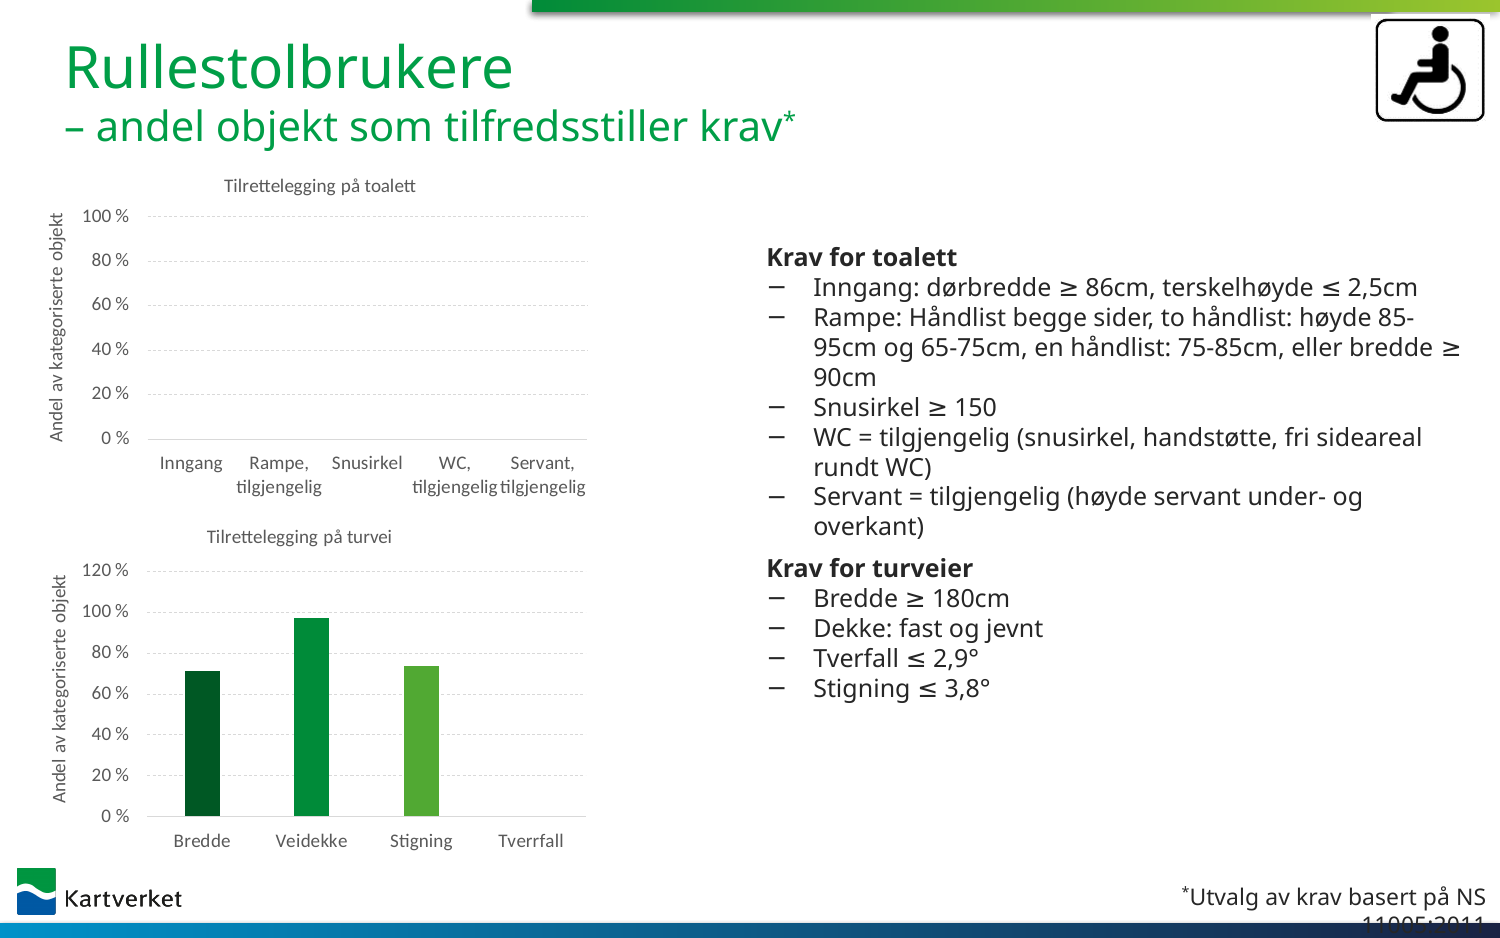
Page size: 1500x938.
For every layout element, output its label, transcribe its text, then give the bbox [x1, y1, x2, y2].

text_box Krav for turveier Bredde ≥ 180cm Dekke: fast og jevnt Tverfall ≤ 2,9° Stigning ≤ 3,8° [751, 545, 1483, 710]
text_box Krav for toalett Inngang: dørbredde ≥ 86cm, terskelhøyde ≤ 2,5cm Rampe: Håndlist begge sider, to håndlist: høyde 85-95cm og 65-75cm, en håndlist: 75-85cm, eller bredde ≥ 90cm Snusirkel ≥ 150 WC = tilgjengelig (snusirkel, handstøtte, fri sideareal rundt WC) Servant = tilgjengelig (høyde servant under- og overkant) [751, 234, 1483, 545]
picture [1371, 13, 1491, 127]
text_box Rullestolbrukere – andel objekt som tilfredsstiller krav* [49, 14, 1431, 158]
picture [41, 520, 597, 859]
text_box *Utvalg av krav basert på NS 11005:2011 [1068, 873, 1500, 938]
picture [41, 166, 598, 505]
